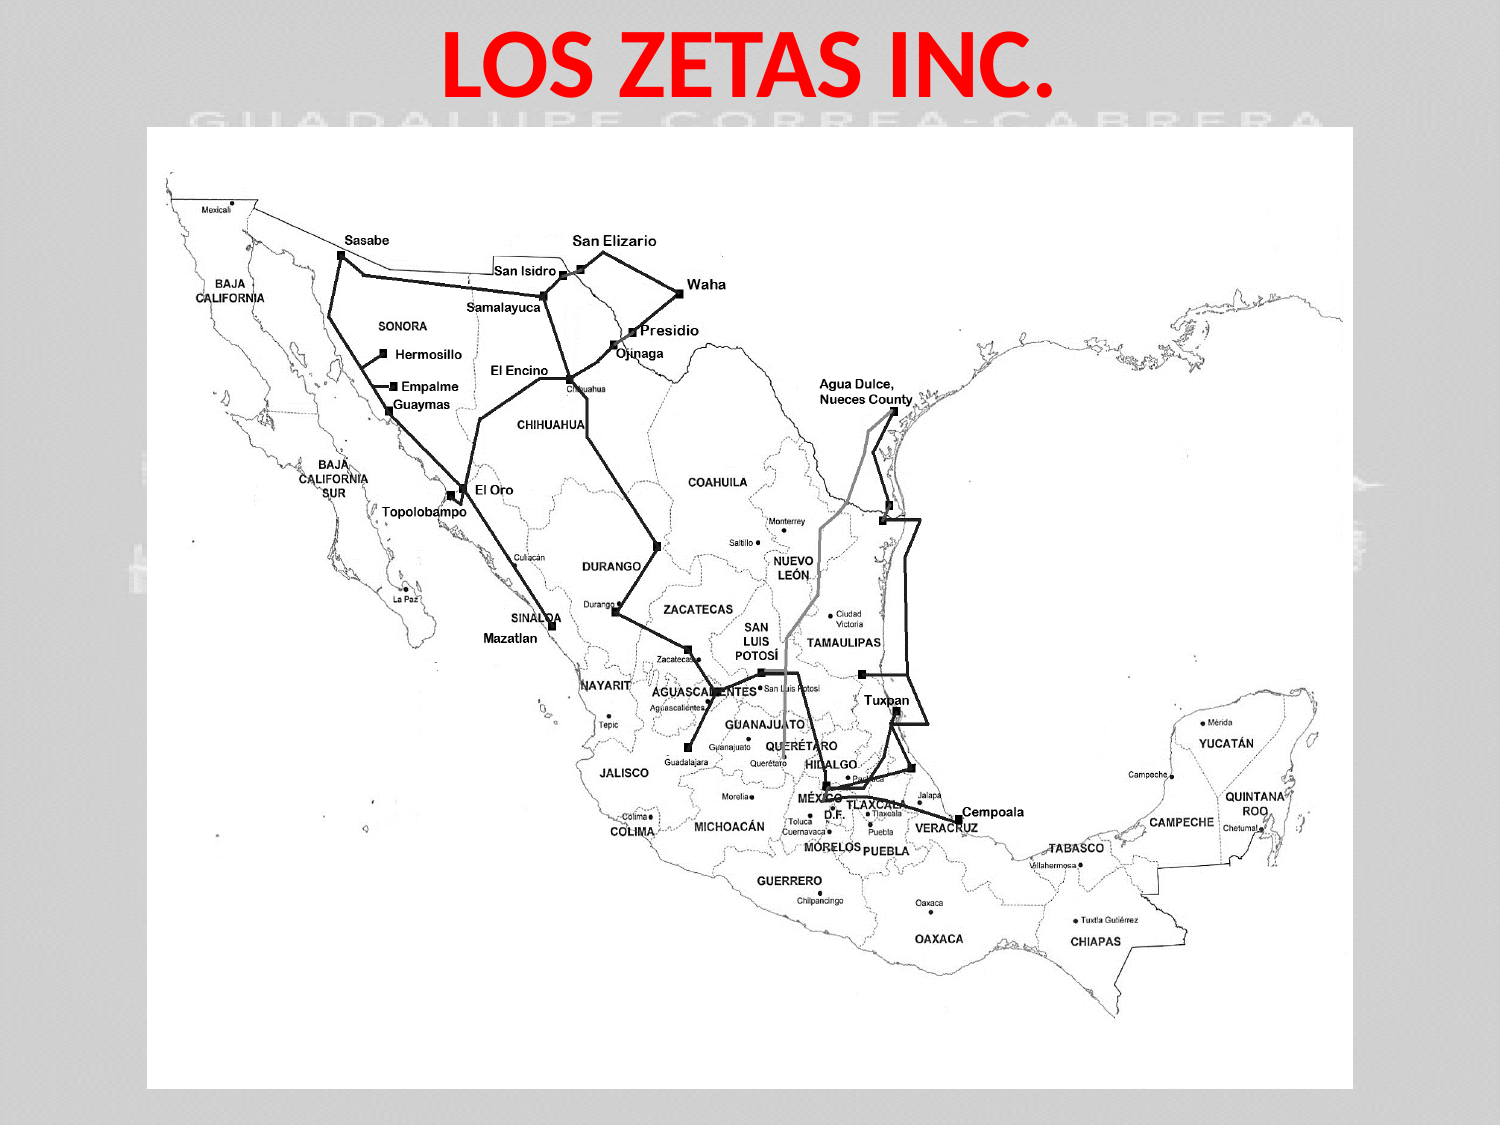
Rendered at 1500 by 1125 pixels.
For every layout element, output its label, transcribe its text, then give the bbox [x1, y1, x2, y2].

text_box LOS ZETAS INC. [425, 13, 1075, 125]
picture [147, 127, 1353, 1089]
